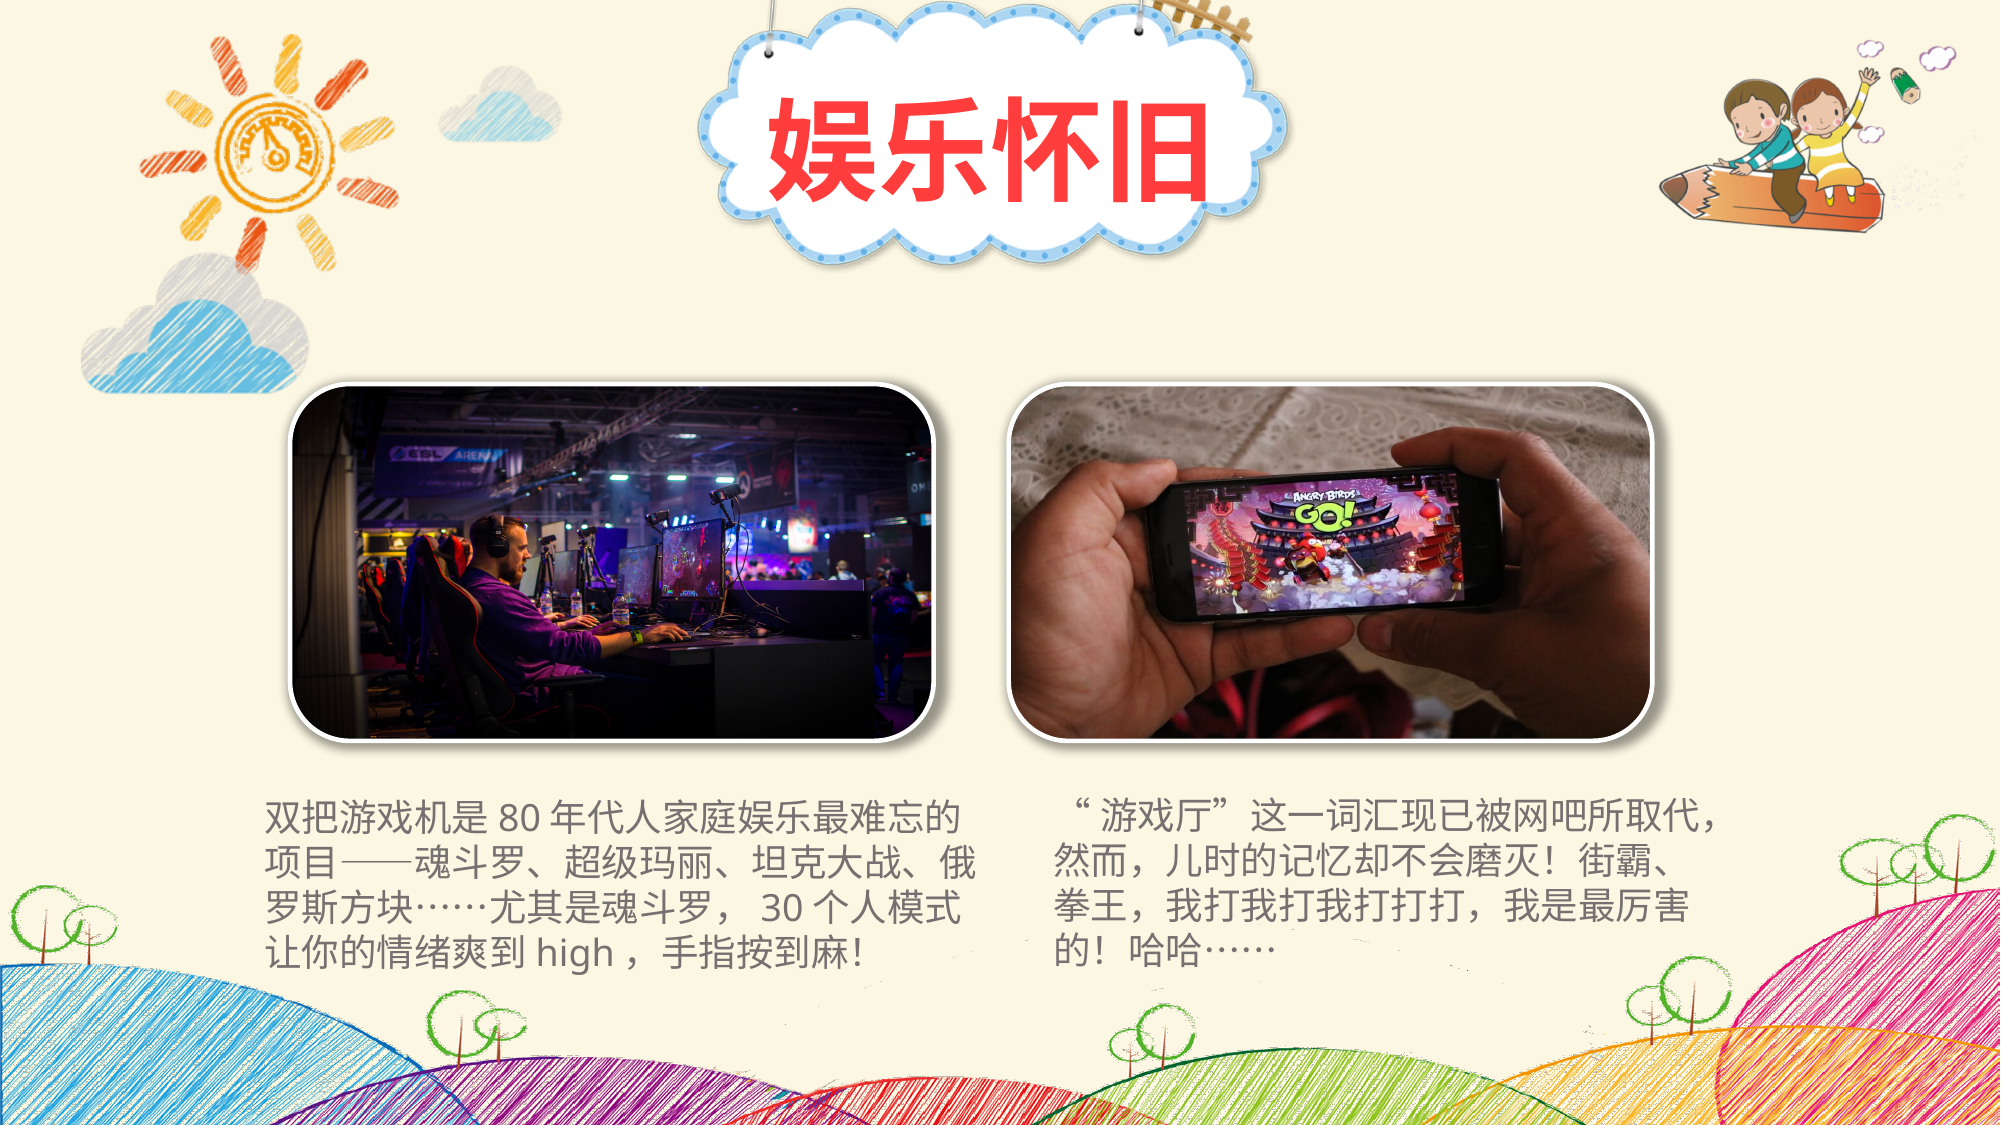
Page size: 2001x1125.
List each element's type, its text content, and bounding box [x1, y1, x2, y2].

text_box [1007, 383, 1654, 742]
picture [0, 813, 2000, 1125]
text_box [288, 383, 935, 742]
picture [684, 0, 1308, 311]
text_box “游戏厅”这一词汇现已被网吧所取代，然而，儿时的记忆却不会磨灭！街霸、拳王，我打我打我打打打，我是最厉害的！哈哈…… [1038, 784, 1739, 980]
text_box 双把游戏机是80年代人家庭娱乐最难忘的项目——魂斗罗、超级玛丽、坦克大战、俄罗斯方块……尤其是魂斗罗，30个人模式让你的情绪爽到high，手指按到麻！ [174, 786, 1000, 982]
text_box 娱乐怀旧 [751, 3, 1321, 225]
picture [81, 34, 563, 395]
picture [1602, 0, 2001, 304]
